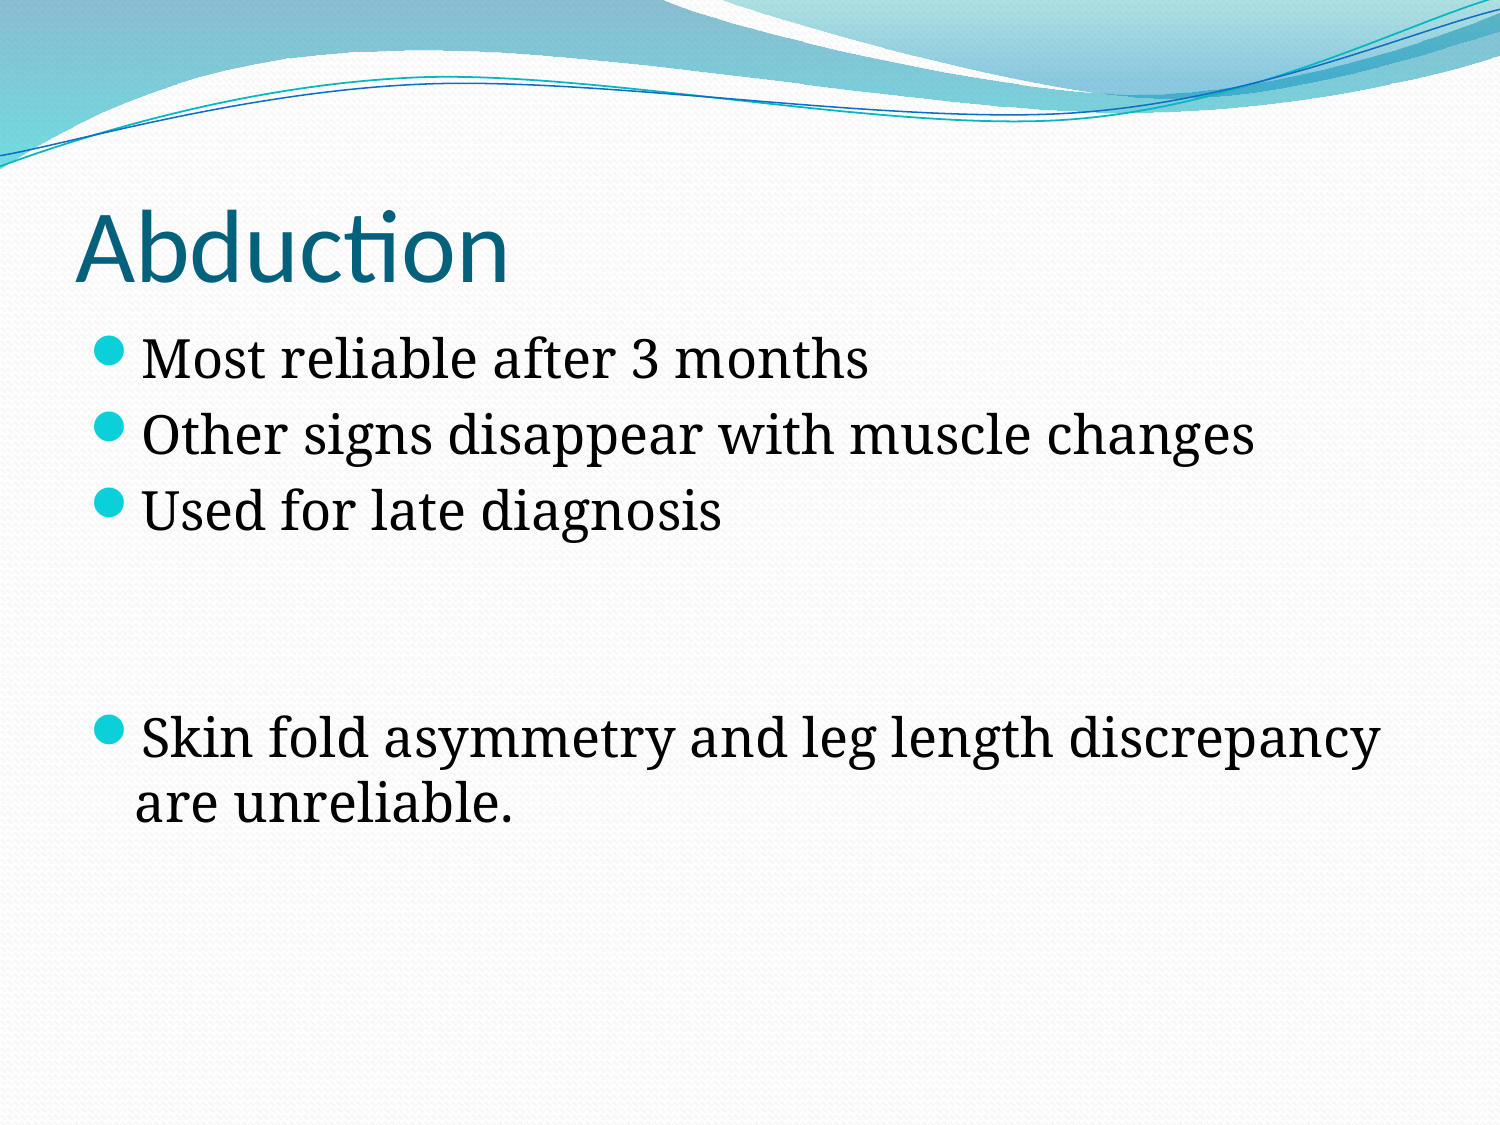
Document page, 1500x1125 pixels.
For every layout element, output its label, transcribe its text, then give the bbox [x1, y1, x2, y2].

title Abduction [75, 115, 1425, 303]
list Most reliable after 3 months Other signs disappear with muscle changes Used for late diagnosis Skin fold asymmetry and leg length discrepancy are unreliable. [75, 317, 1425, 1038]
